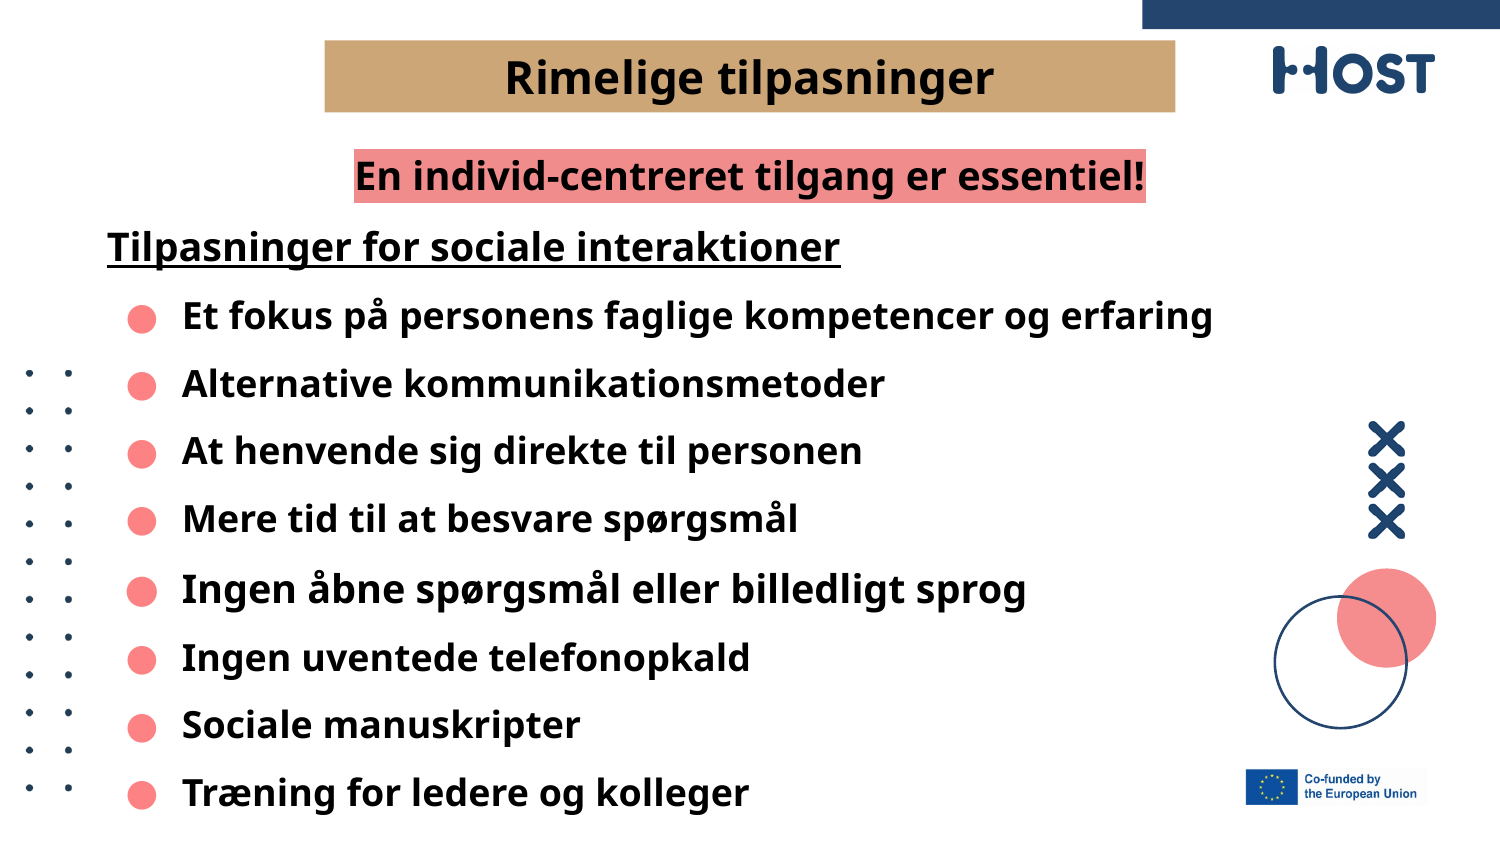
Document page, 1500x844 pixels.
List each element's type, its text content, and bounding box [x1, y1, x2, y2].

picture [1273, 46, 1435, 94]
picture [0, 370, 91, 806]
text_box En individ-centreret tilgang er essentiel! Tilpasninger for sociale interaktioner Et fokus på personens faglige kompetencer og erfaring Alternative kommunikationsmetoder At henvende sig direkte til personen Mere tid til at besvare spørgsmål Ingen åbne spørgsmål eller billedligt sprog Ingen uventede telefonopkald Sociale manuskripter Træning for ledere og kolleger [91, 112, 1408, 831]
picture [1245, 768, 1428, 806]
text_box Rimelige tilpasninger [324, 40, 1176, 112]
